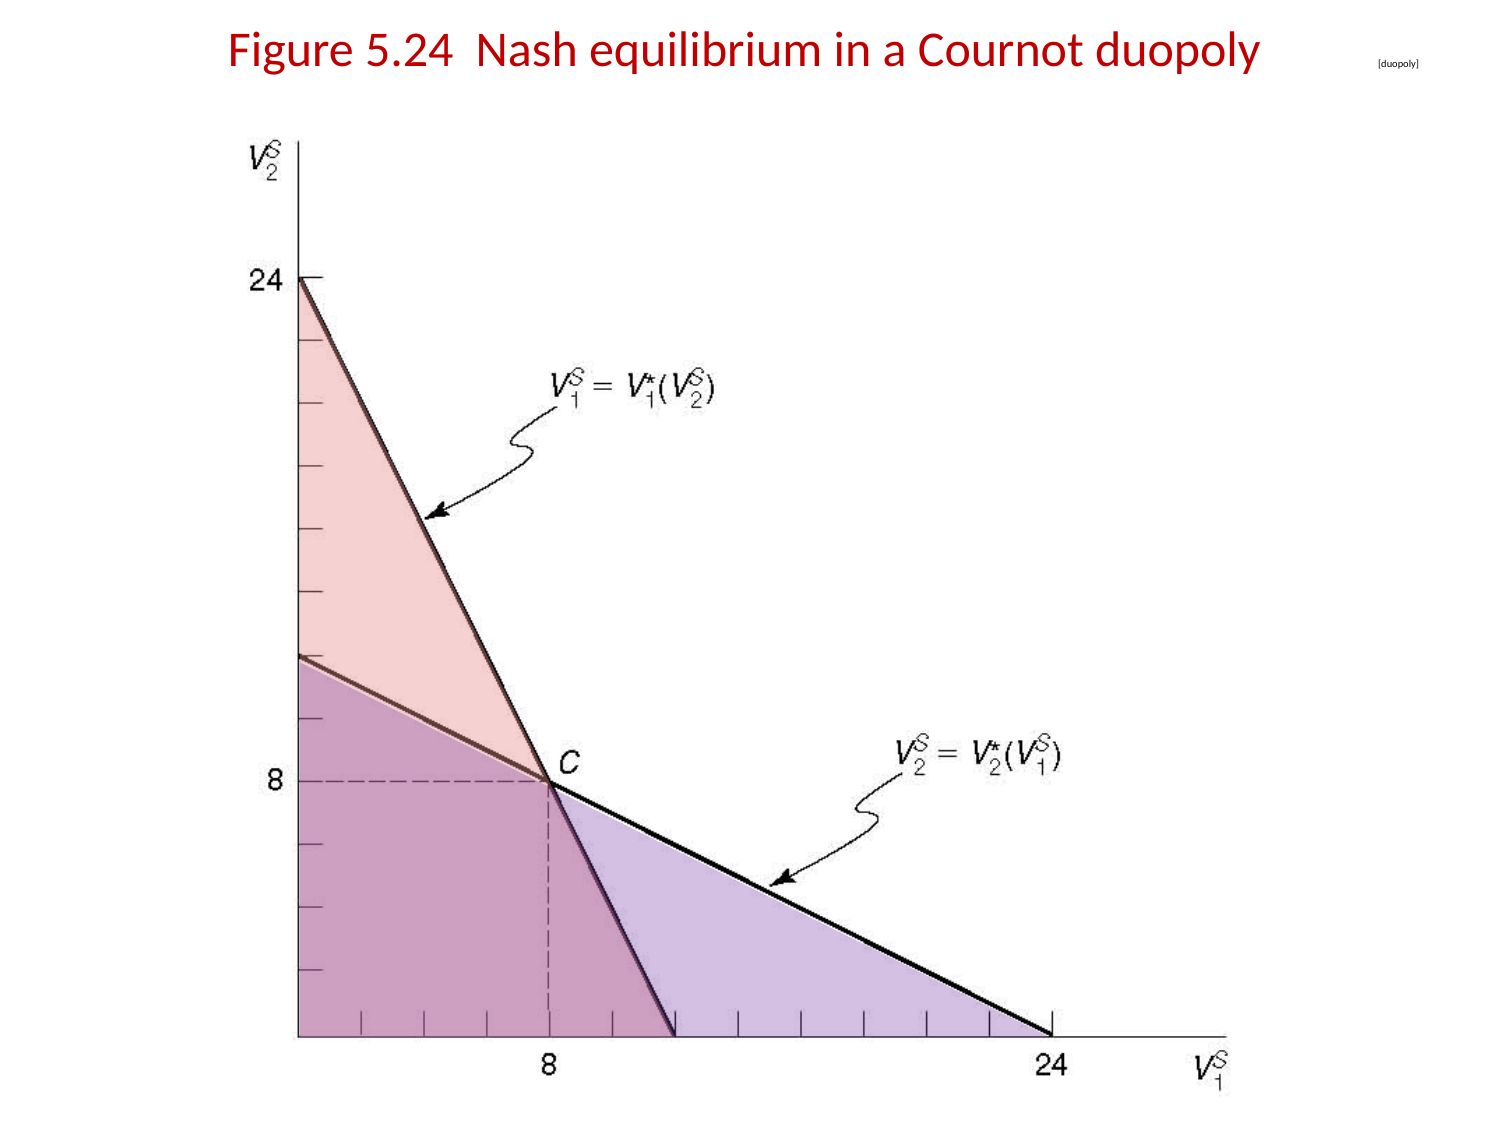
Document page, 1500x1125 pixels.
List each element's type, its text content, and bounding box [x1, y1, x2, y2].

text_box [duopoly] [1363, 50, 1435, 78]
title Figure 5.24 Nash equilibrium in a Cournot duopoly [75, 0, 1425, 93]
picture [199, 100, 1327, 1125]
